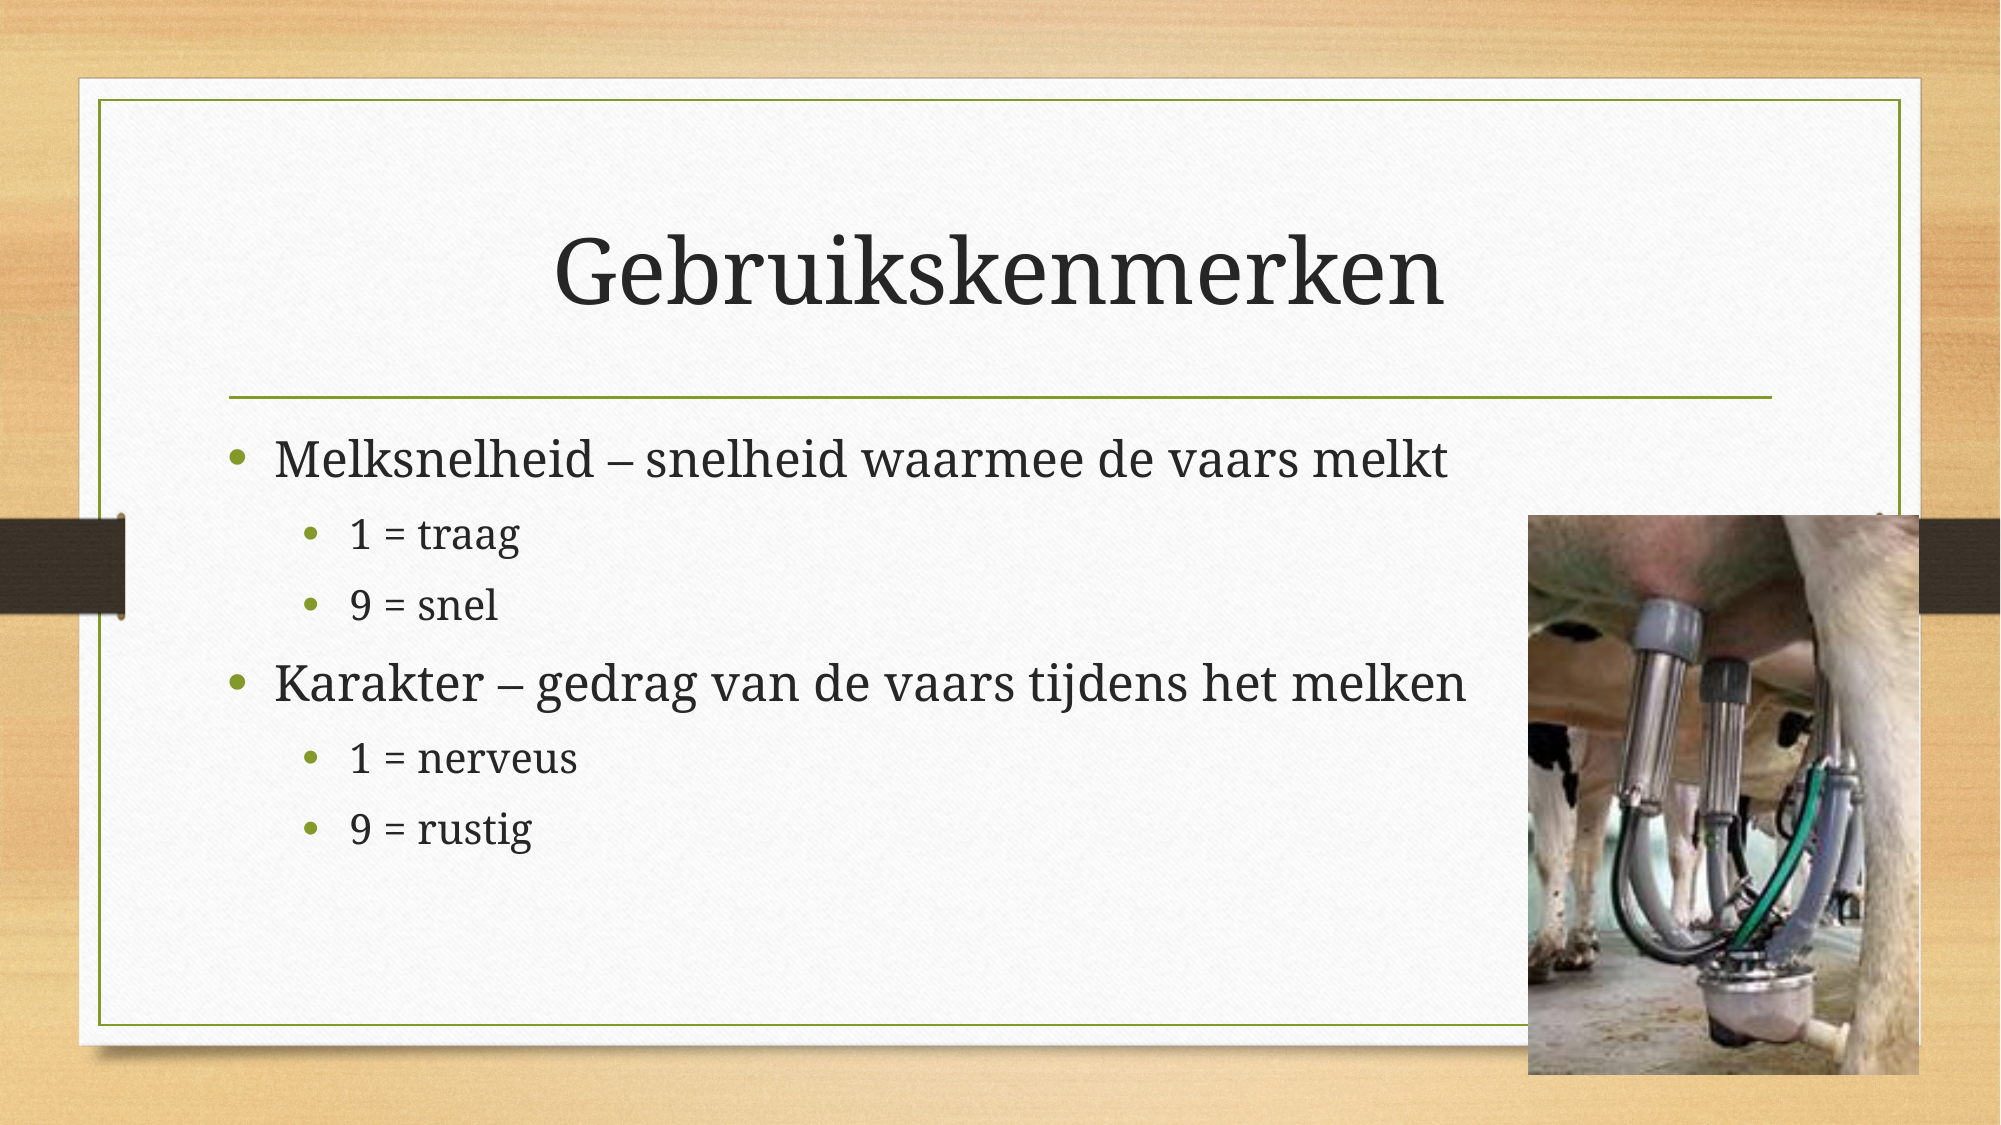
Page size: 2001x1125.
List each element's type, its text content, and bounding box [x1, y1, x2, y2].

list Melksnelheid – snelheid waarmee de vaars melkt 1 = traag 9 = snel Karakter – gedrag van de vaars tijdens het melken 1 = nerveus 9 = rustig [212, 419, 1788, 964]
picture [0, 0, 2001, 1125]
title Gebruikskenmerken [212, 161, 1788, 375]
